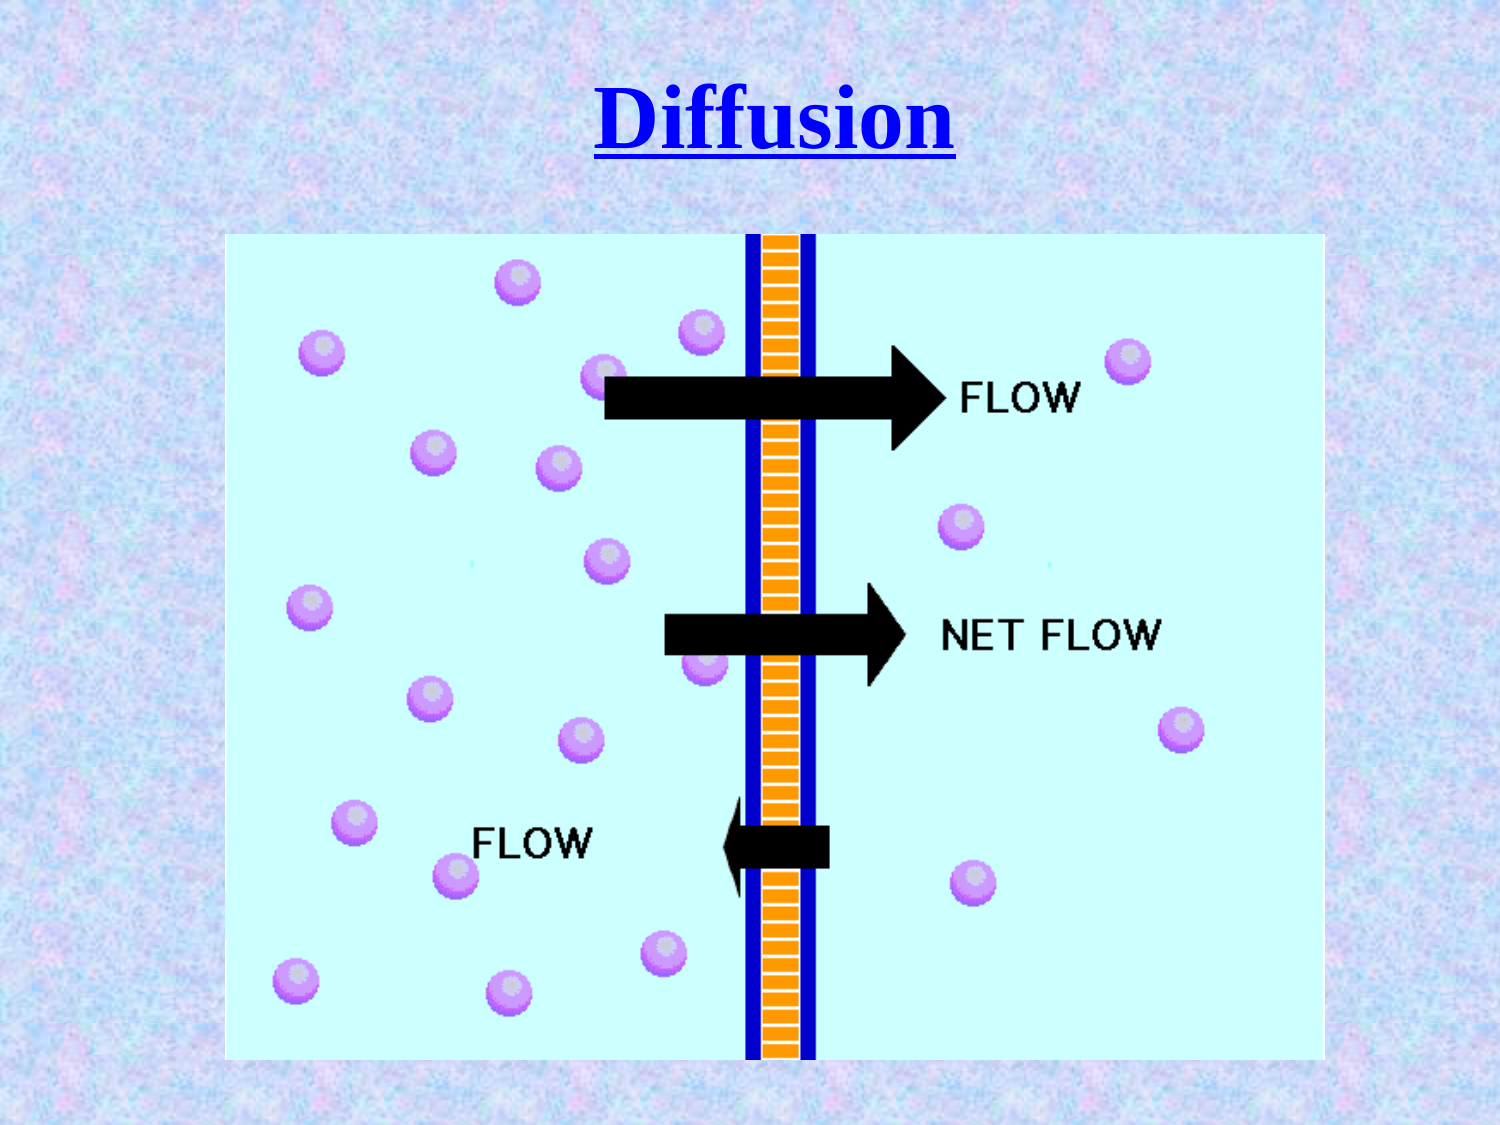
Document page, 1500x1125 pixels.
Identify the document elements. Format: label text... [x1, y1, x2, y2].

picture [0, 0, 1500, 1125]
text_box Diffusion [287, 49, 1263, 175]
